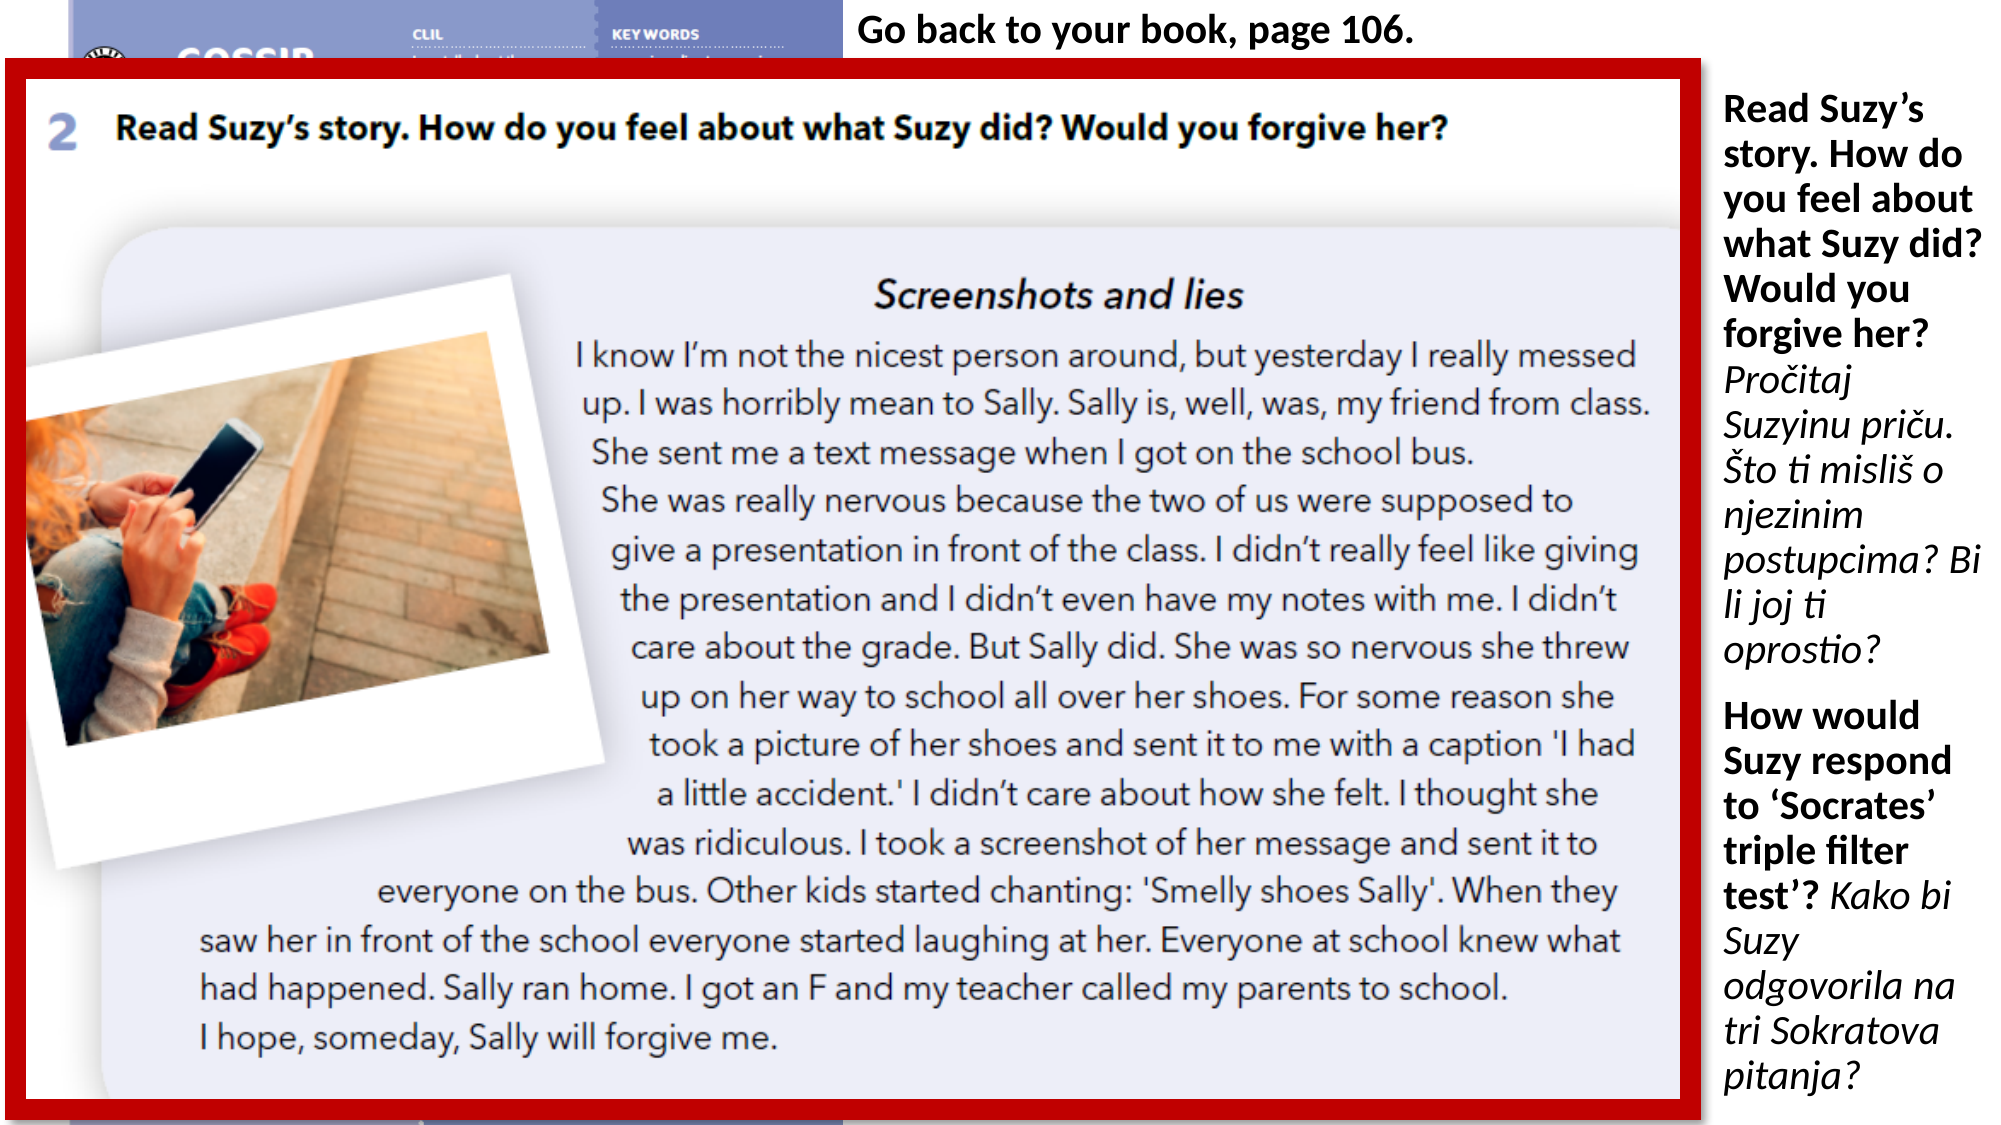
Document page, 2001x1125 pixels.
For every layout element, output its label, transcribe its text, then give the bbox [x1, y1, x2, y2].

text_box Read Suzy’s story. How do you feel about what Suzy did? Would you forgive her? Pročitaj Suzyinu priču. Što ti misliš o njezinim postupcima? Bi li joj ti oprostio? How would Suzy respond to ‘Socrates’ triple filter test’? Kako bi Suzy odgovorila na tri Sokratova pitanja? [1708, 79, 2000, 1125]
list Go back to your book, page 106. [843, 0, 1830, 79]
picture [1, 0, 1680, 1125]
